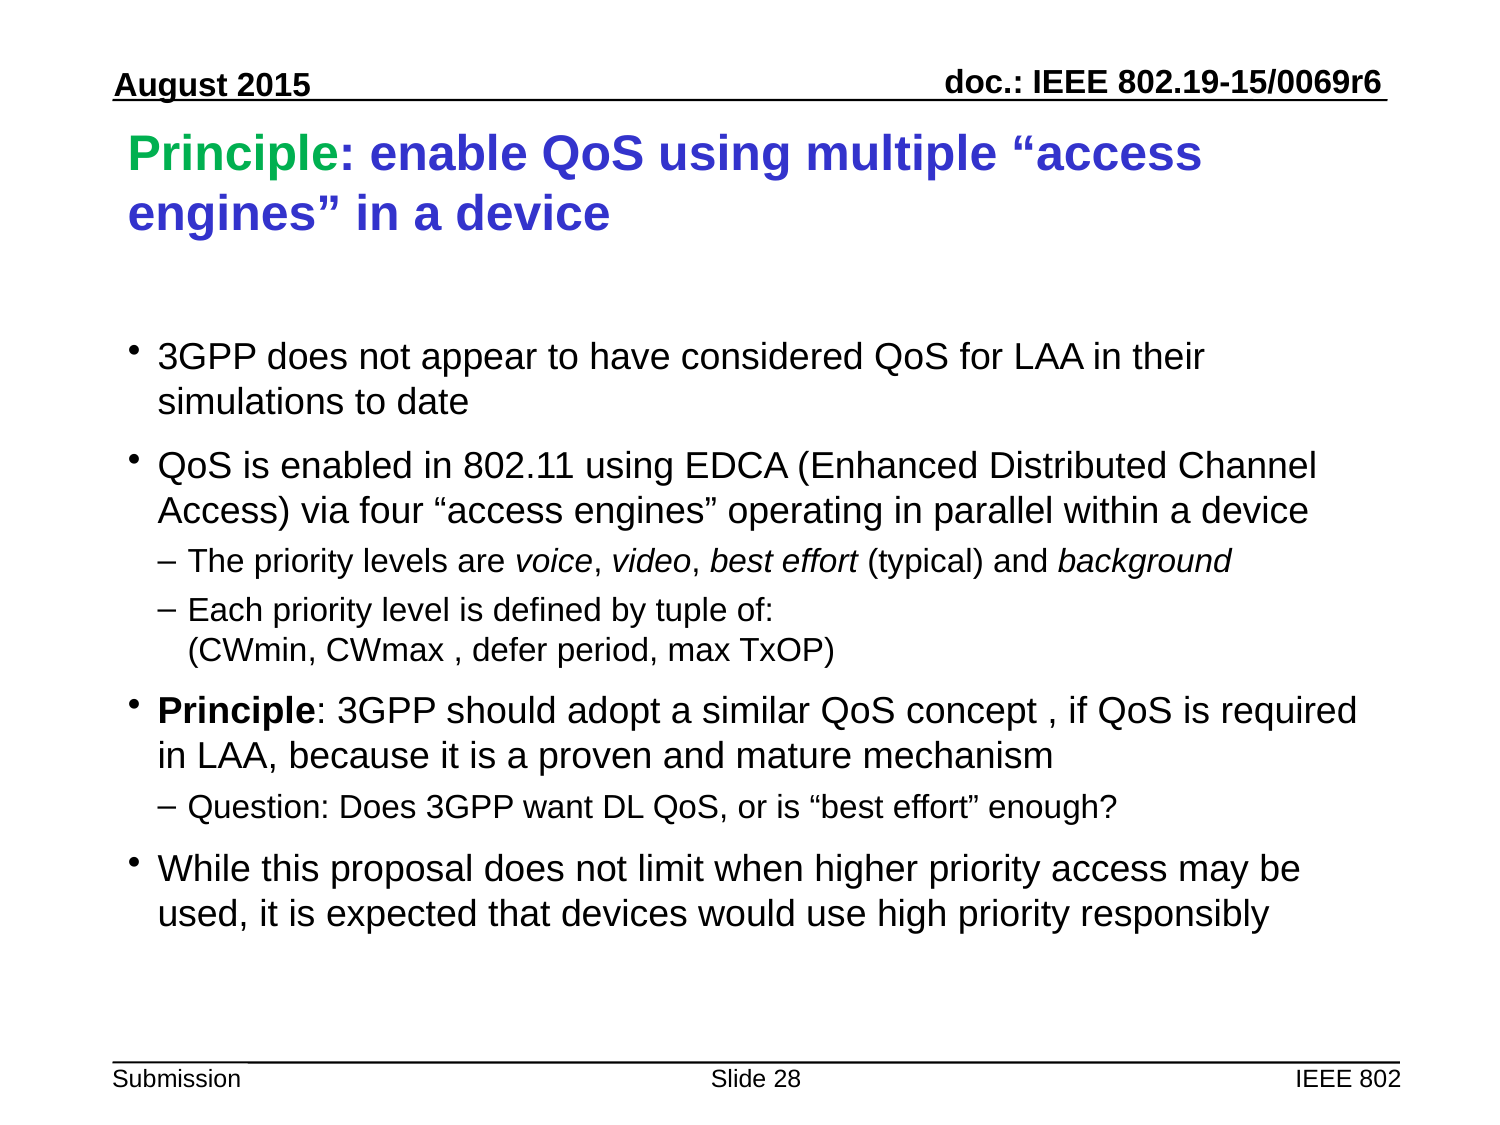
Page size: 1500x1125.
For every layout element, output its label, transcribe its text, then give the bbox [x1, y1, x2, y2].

title Principle: enable QoS using multiple “access engines” in a device [112, 112, 1388, 288]
slide_number Slide 28 [709, 1061, 803, 1093]
footer IEEE 802 [1294, 1061, 1402, 1093]
list 3GPP does not appear to have considered QoS for LAA in their simulations to date QoS is enabled in 802.11 using EDCA (Enhanced Distributed Channel Access) via four “access engines” operating in parallel within a device The priority levels are voice, video, best effort (typical) and background Each priority level is defined by tuple of: (CWmin, CWmax , defer period, max TxOP) Principle: 3GPP should adopt a similar QoS concept , if QoS is required in LAA, because it is a proven and mature mechanism Question: Does 3GPP want DL QoS, or is “best effort” enough? While this proposal does not limit when higher priority access may be used, it is expected that devices would use high priority responsibly [112, 324, 1388, 1000]
